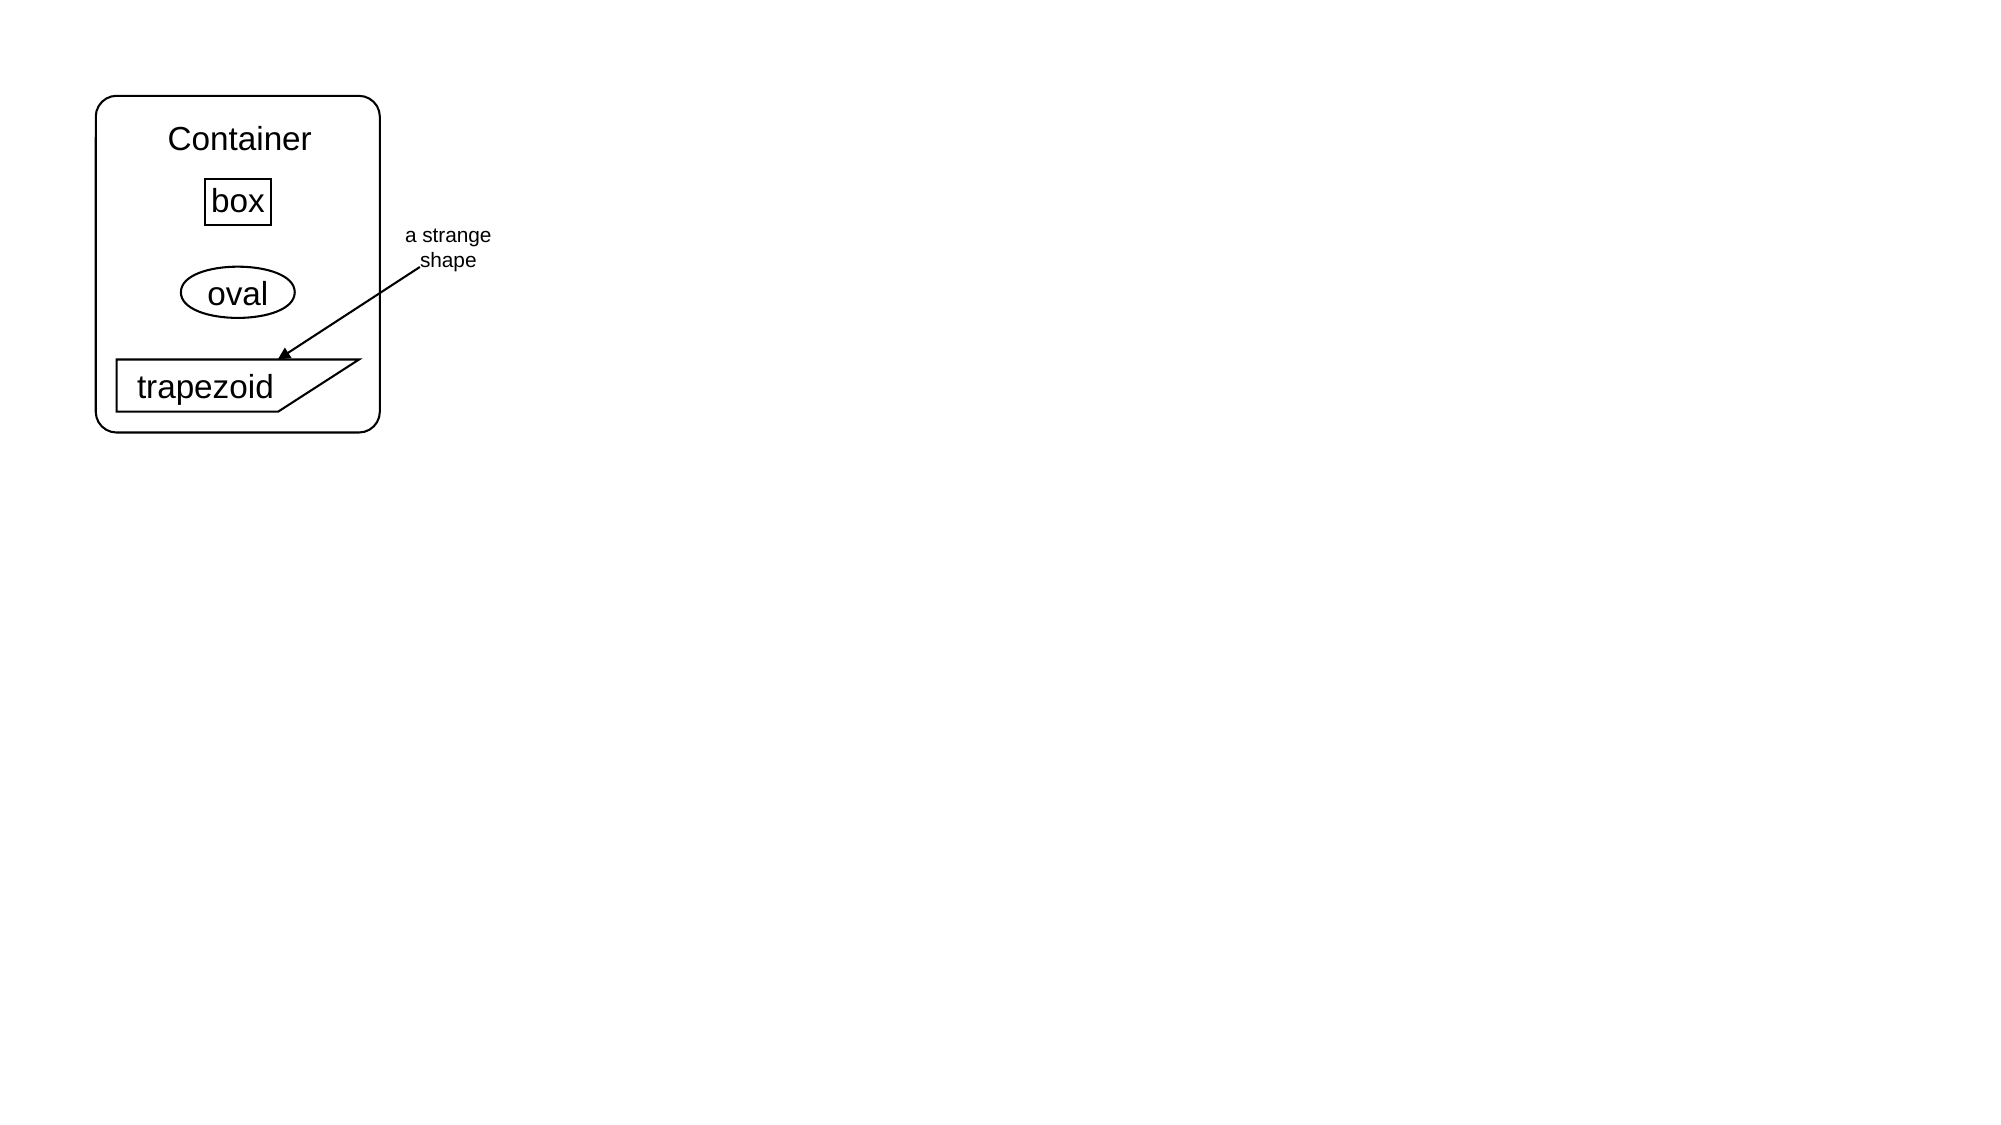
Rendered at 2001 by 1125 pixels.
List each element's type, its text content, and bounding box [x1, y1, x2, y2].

text_box oval [200, 269, 275, 316]
text_box [116, 358, 360, 413]
text_box [180, 272, 200, 313]
text_box trapezoid [130, 362, 281, 409]
text_box [95, 95, 381, 434]
text_box box [204, 179, 271, 225]
text_box a strange shape [398, 221, 498, 276]
text_box Container [165, 118, 315, 157]
text_box [74, 74, 498, 455]
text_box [277, 266, 420, 360]
